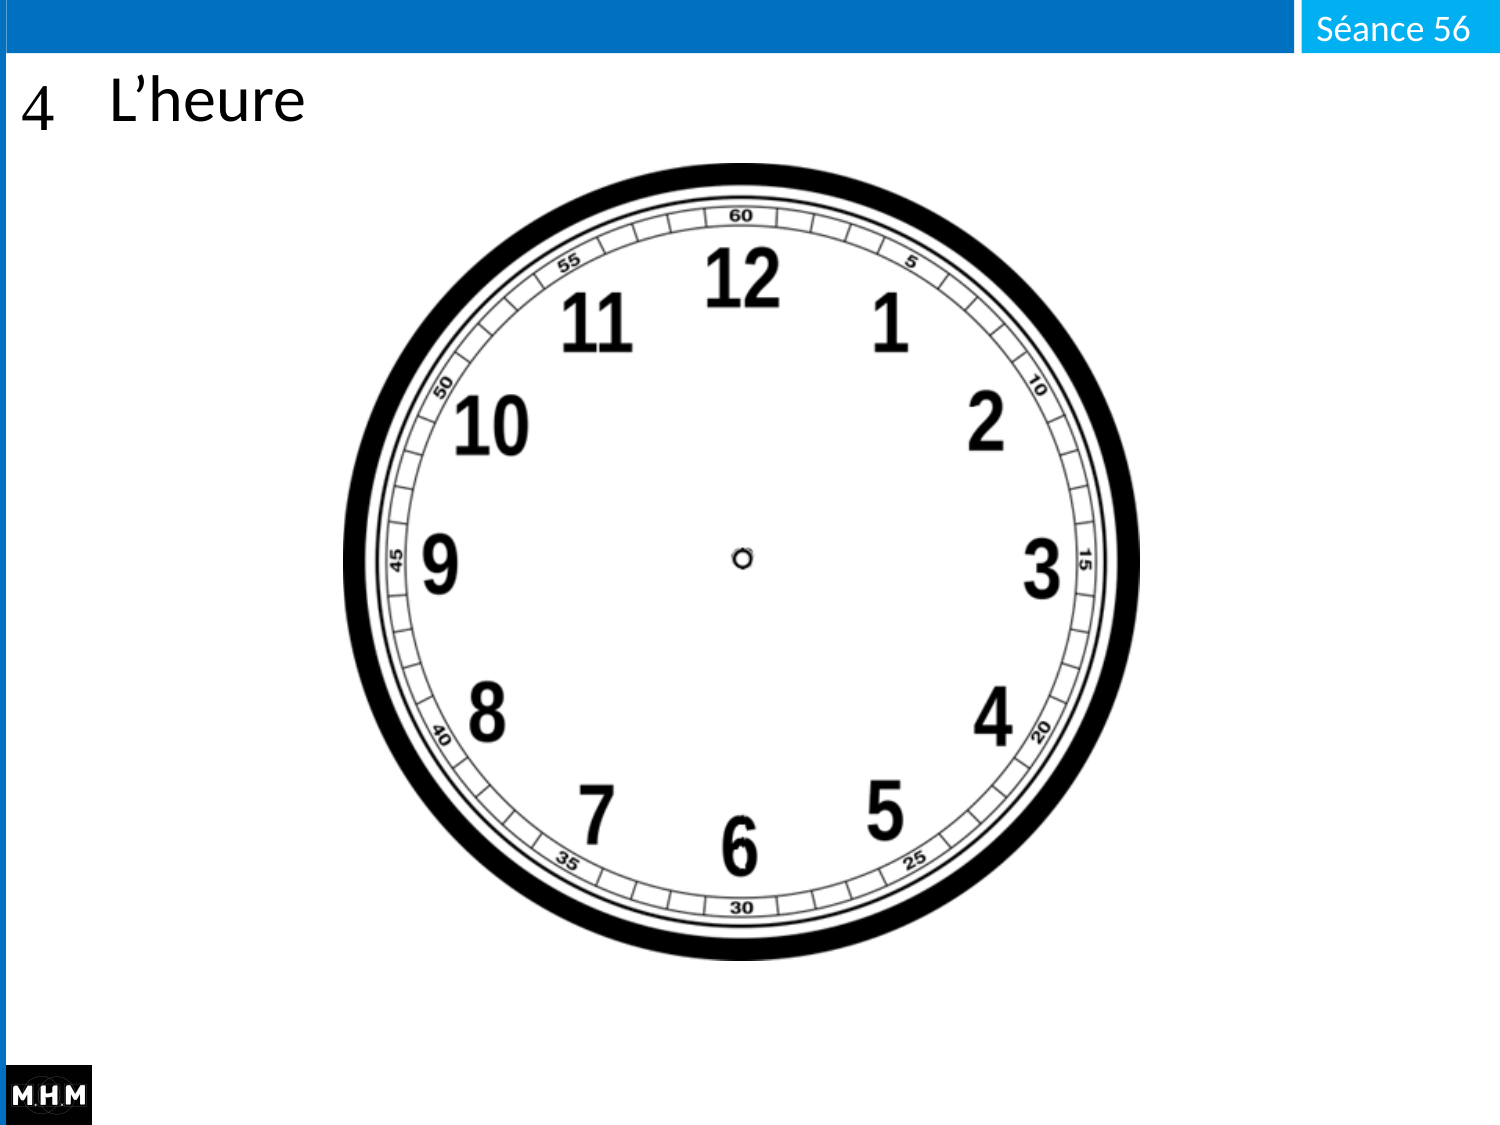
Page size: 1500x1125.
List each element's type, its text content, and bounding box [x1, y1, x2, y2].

title L’heure [94, 57, 1389, 144]
picture [343, 163, 1140, 961]
picture [6, 1065, 92, 1125]
